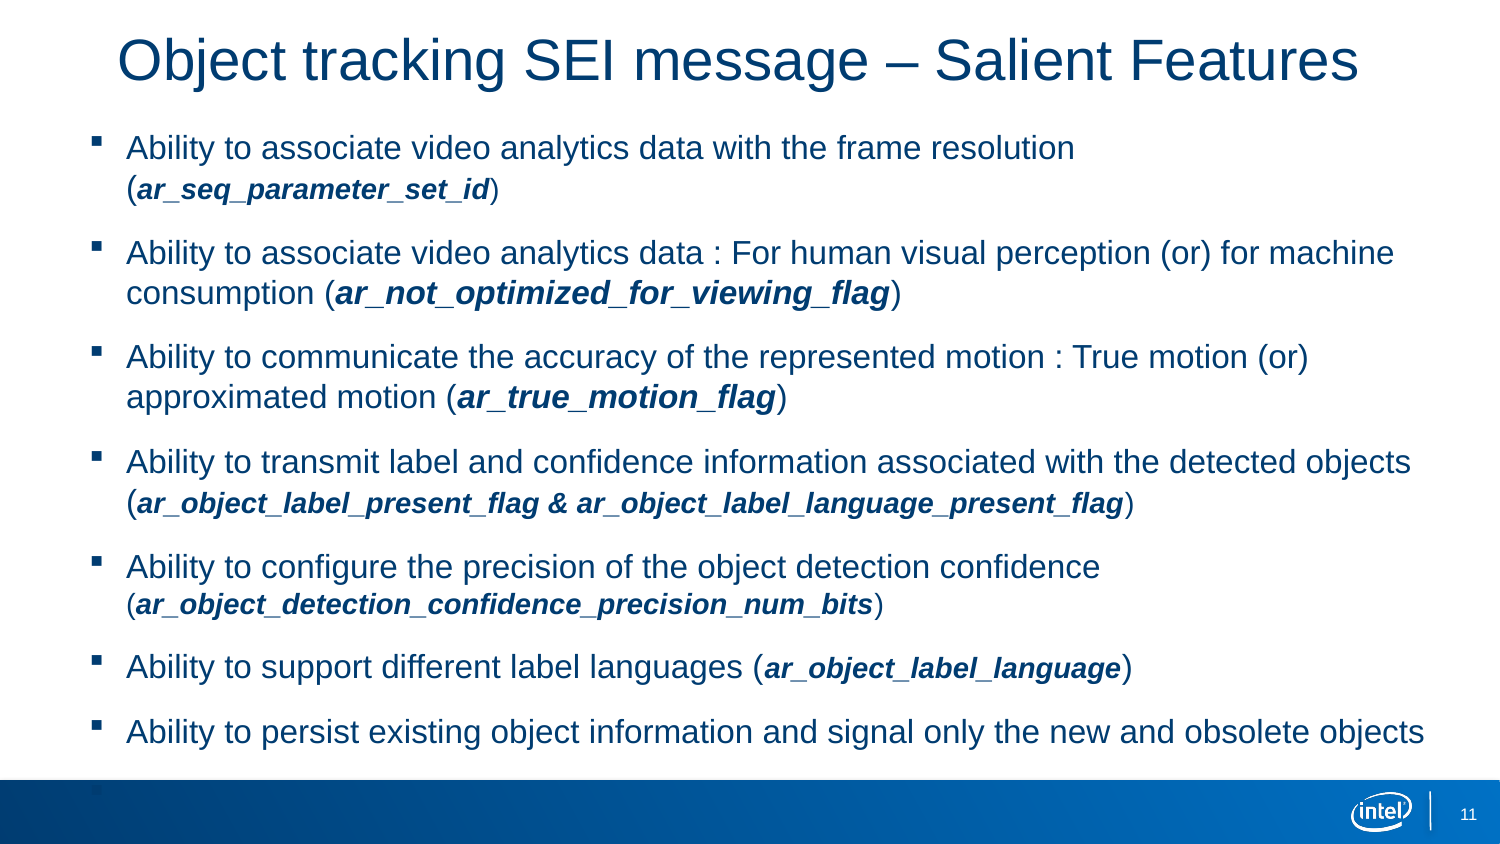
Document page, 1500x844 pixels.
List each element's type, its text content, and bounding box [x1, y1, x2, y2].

list Ability to associate video analytics data with the frame resolution (ar_seq_parameter_set_id) Ability to associate video analytics data : For human visual perception (or) for machine consumption (ar_not_optimized_for_viewing_flag) Ability to communicate the accuracy of the represented motion : True motion (or) approximated motion (ar_true_motion_flag) Ability to transmit label and confidence information associated with the detected objects (ar_object_label_present_flag & ar_object_label_language_present_flag) Ability to configure the precision of the object detection confidence (ar_object_detection_confidence_precision_num_bits) Ability to support different label languages (ar_object_label_language) Ability to persist existing object information and signal only the new and obsolete objects [89, 126, 1439, 341]
title Object tracking SEI message – Salient Features [78, 22, 1417, 106]
slide_number 11 [1127, 791, 1478, 837]
